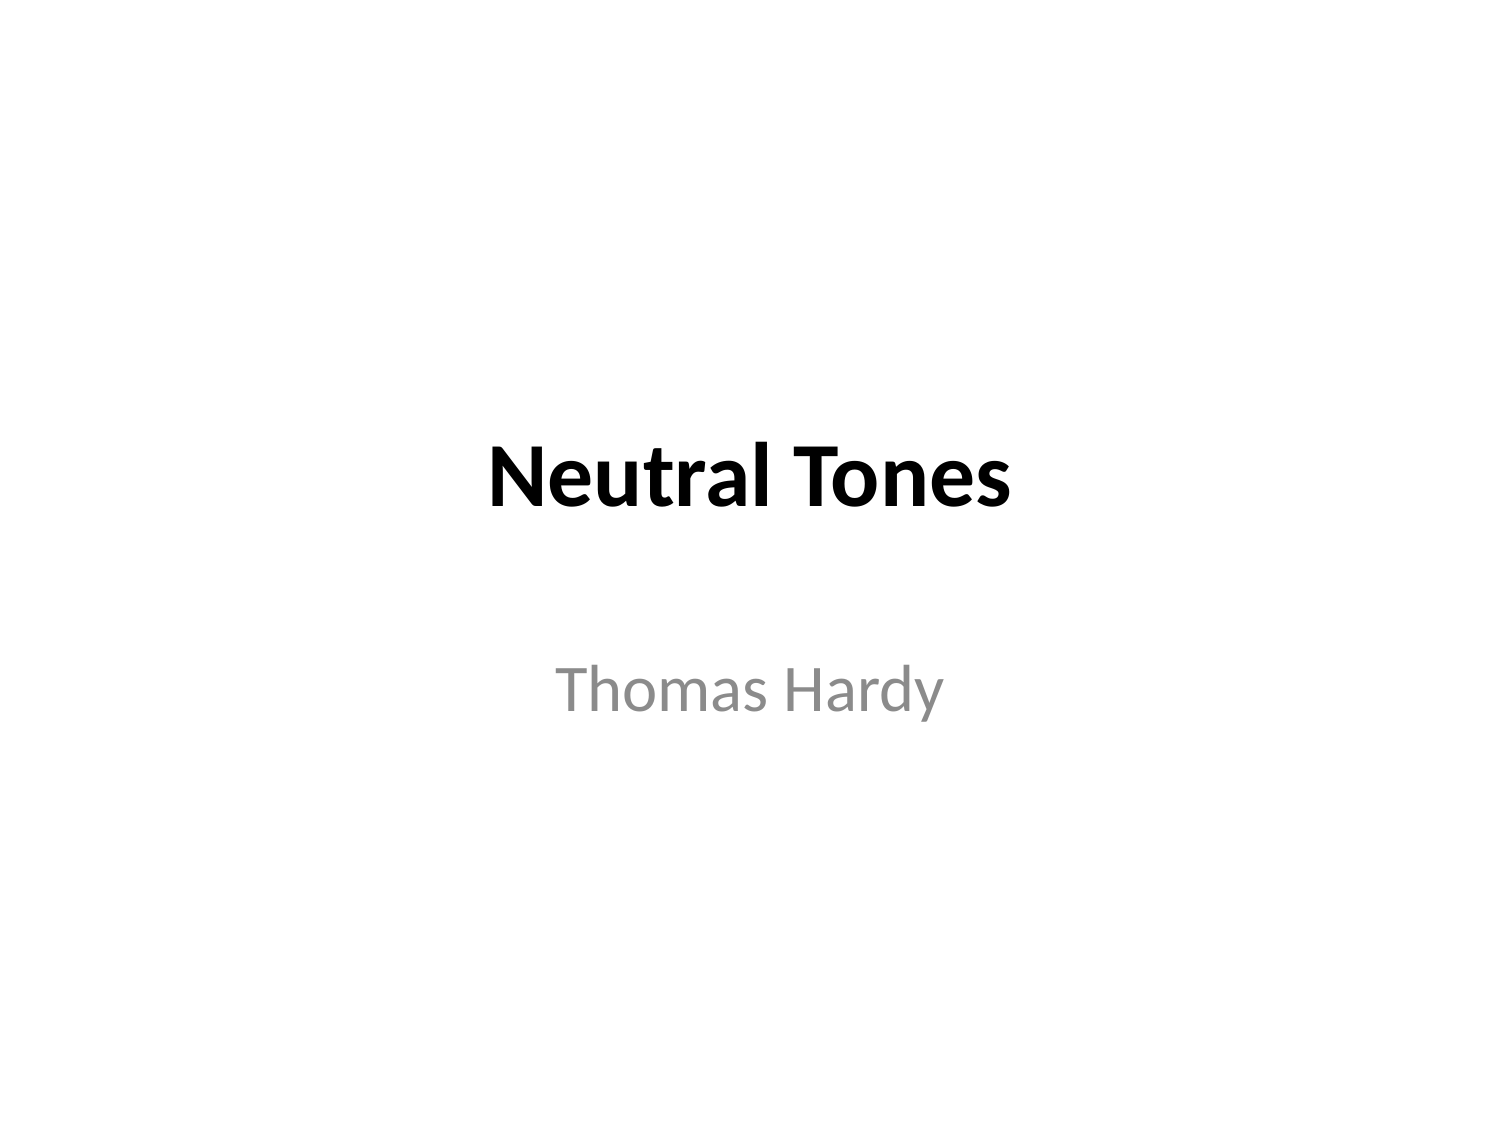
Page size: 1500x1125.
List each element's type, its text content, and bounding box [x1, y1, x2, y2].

title Neutral Tones [112, 349, 1388, 591]
subtitle Thomas Hardy [225, 637, 1275, 925]
